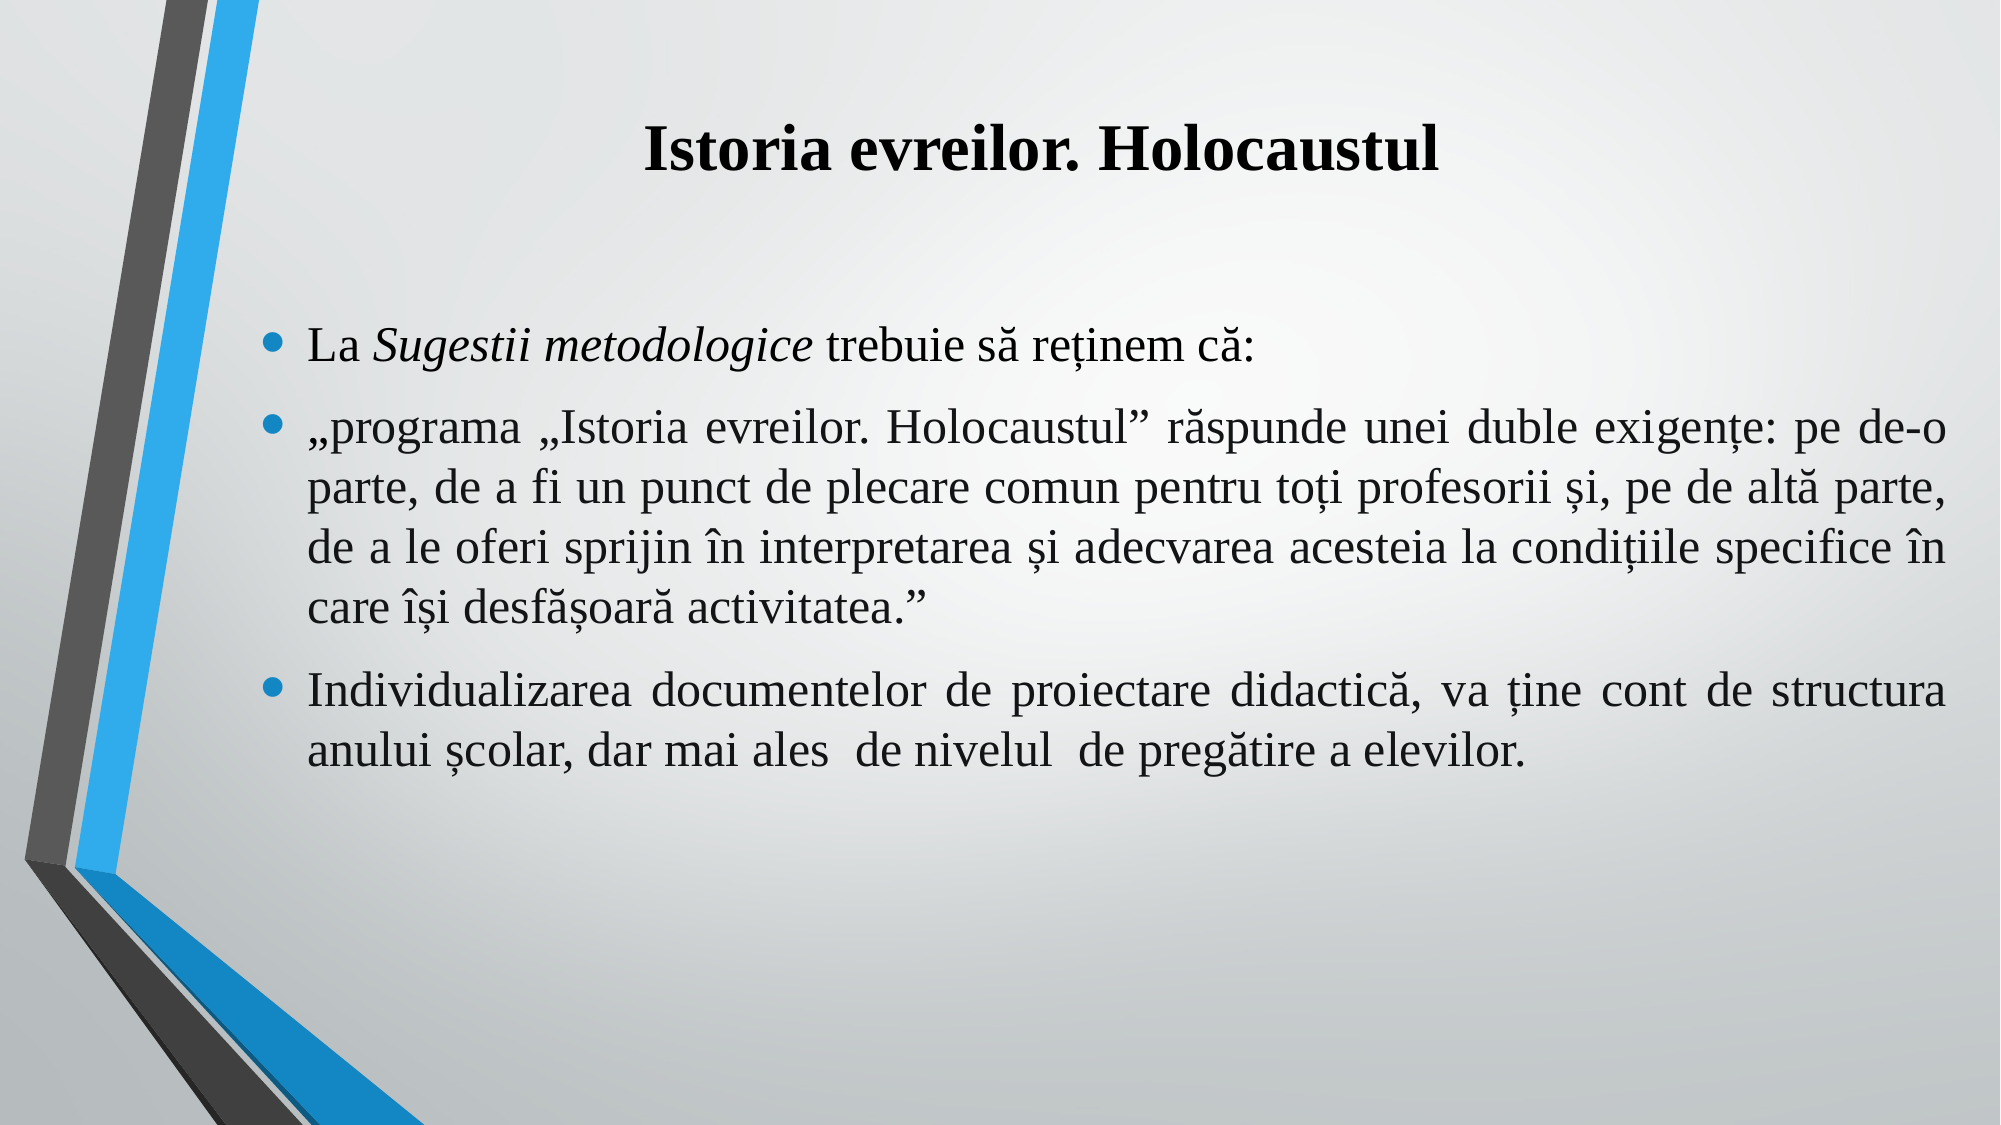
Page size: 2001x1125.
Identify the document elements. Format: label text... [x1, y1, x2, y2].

title Istoria evreilor. Holocaustul [425, 0, 1575, 287]
list La Sugestii metodologice trebuie să reținem că: „programa „Istoria evreilor. Holocaustul” răspunde unei duble exigențe: pe de-o parte, de a fi un punct de plecare comun pentru toți profesorii și, pe de altă parte, de a le oferi sprijin în interpretarea și adecvarea acesteia la condițiile specifice în care își desfășoară activitatea.” Individualizarea documentelor de proiectare didactică, va ține cont de structura anului școlar, dar mai ales de nivelul de pregătire a elevilor. [245, 287, 1964, 800]
